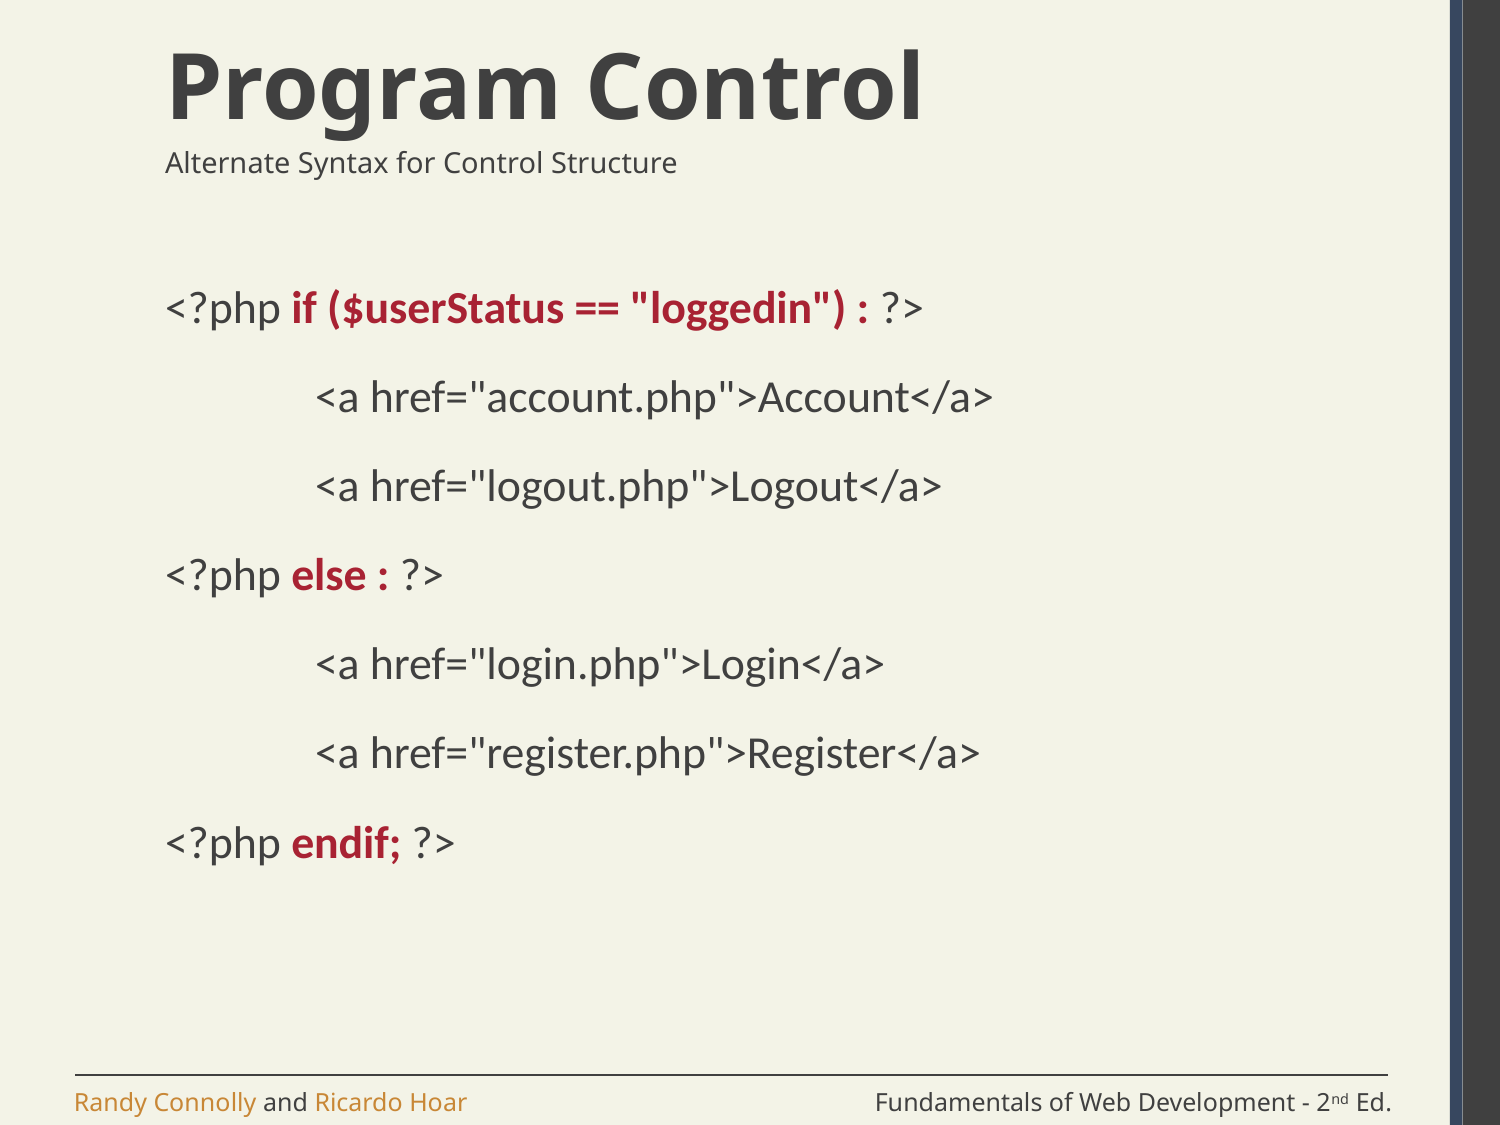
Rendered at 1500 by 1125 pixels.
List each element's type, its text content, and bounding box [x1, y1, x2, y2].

list <?php if ($userStatus == "loggedin") : ?> <a href="account.php">Account</a> <a href="logout.php">Logout</a> <?php else : ?> <a href="login.php">Login</a> <a href="register.php">Register</a> <?php endif; ?> [150, 270, 1200, 1013]
list Alternate Syntax for Control Structure [150, 137, 1200, 188]
title Program Control [150, 20, 1425, 188]
